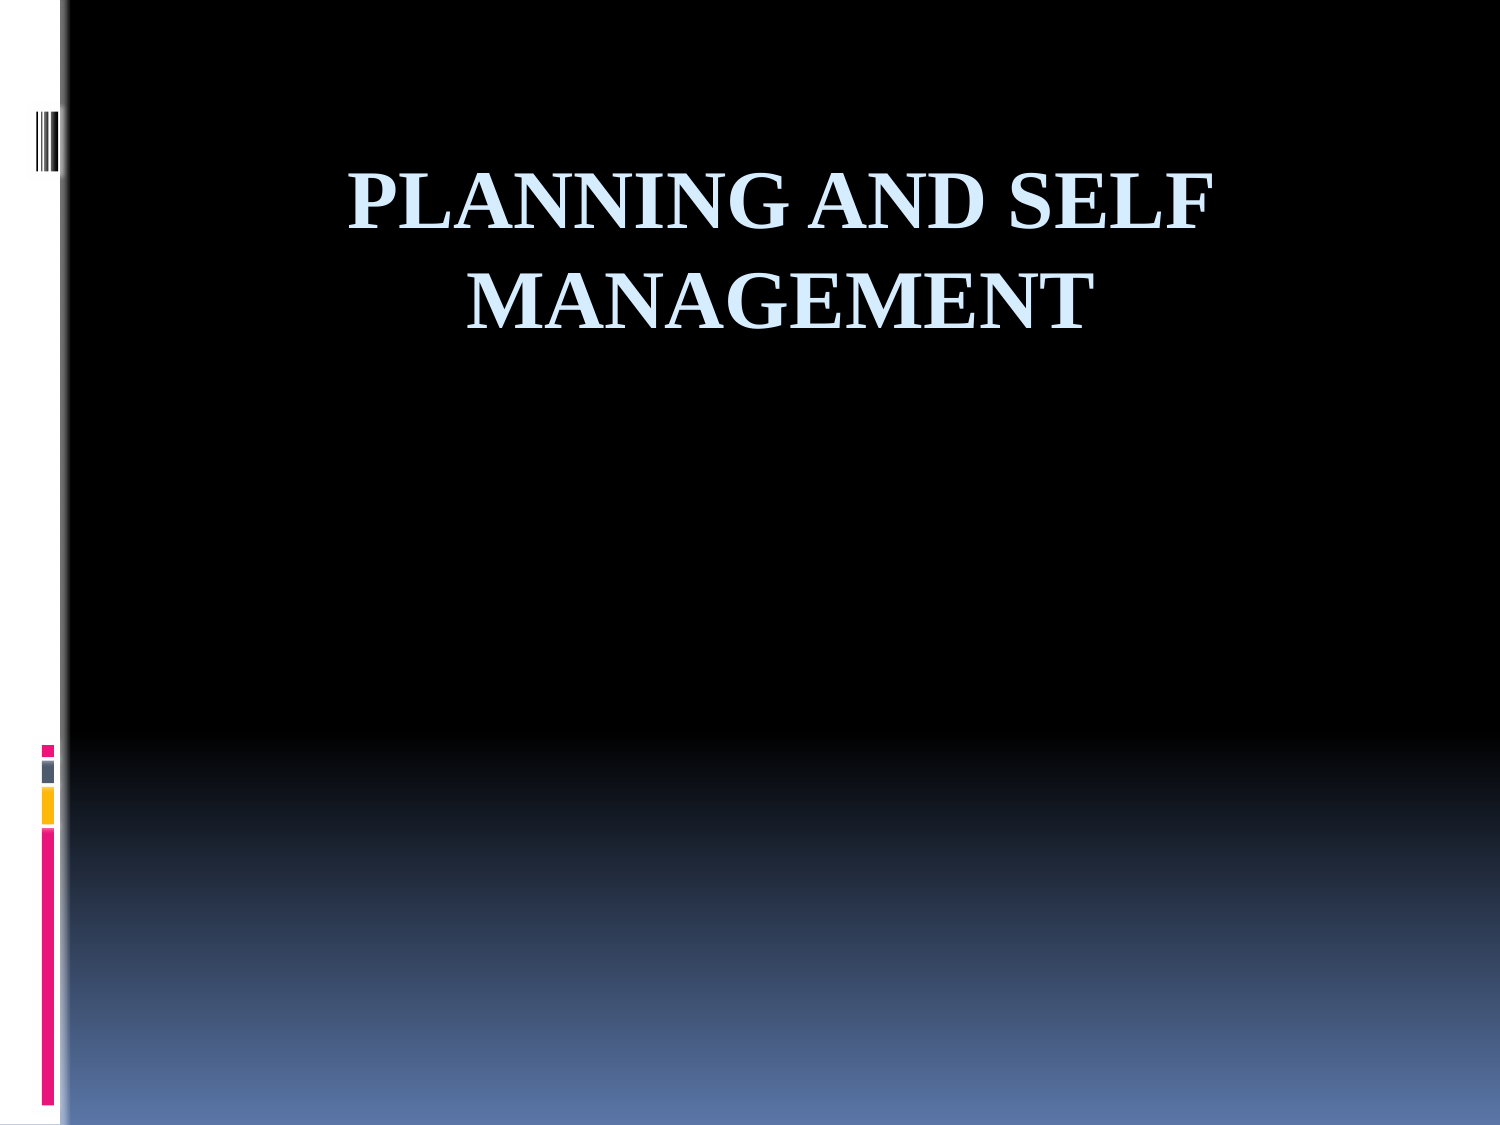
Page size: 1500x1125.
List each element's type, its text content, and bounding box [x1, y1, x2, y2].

title PLANNING AND SELF MANAGEMENT [99, 37, 1463, 1088]
